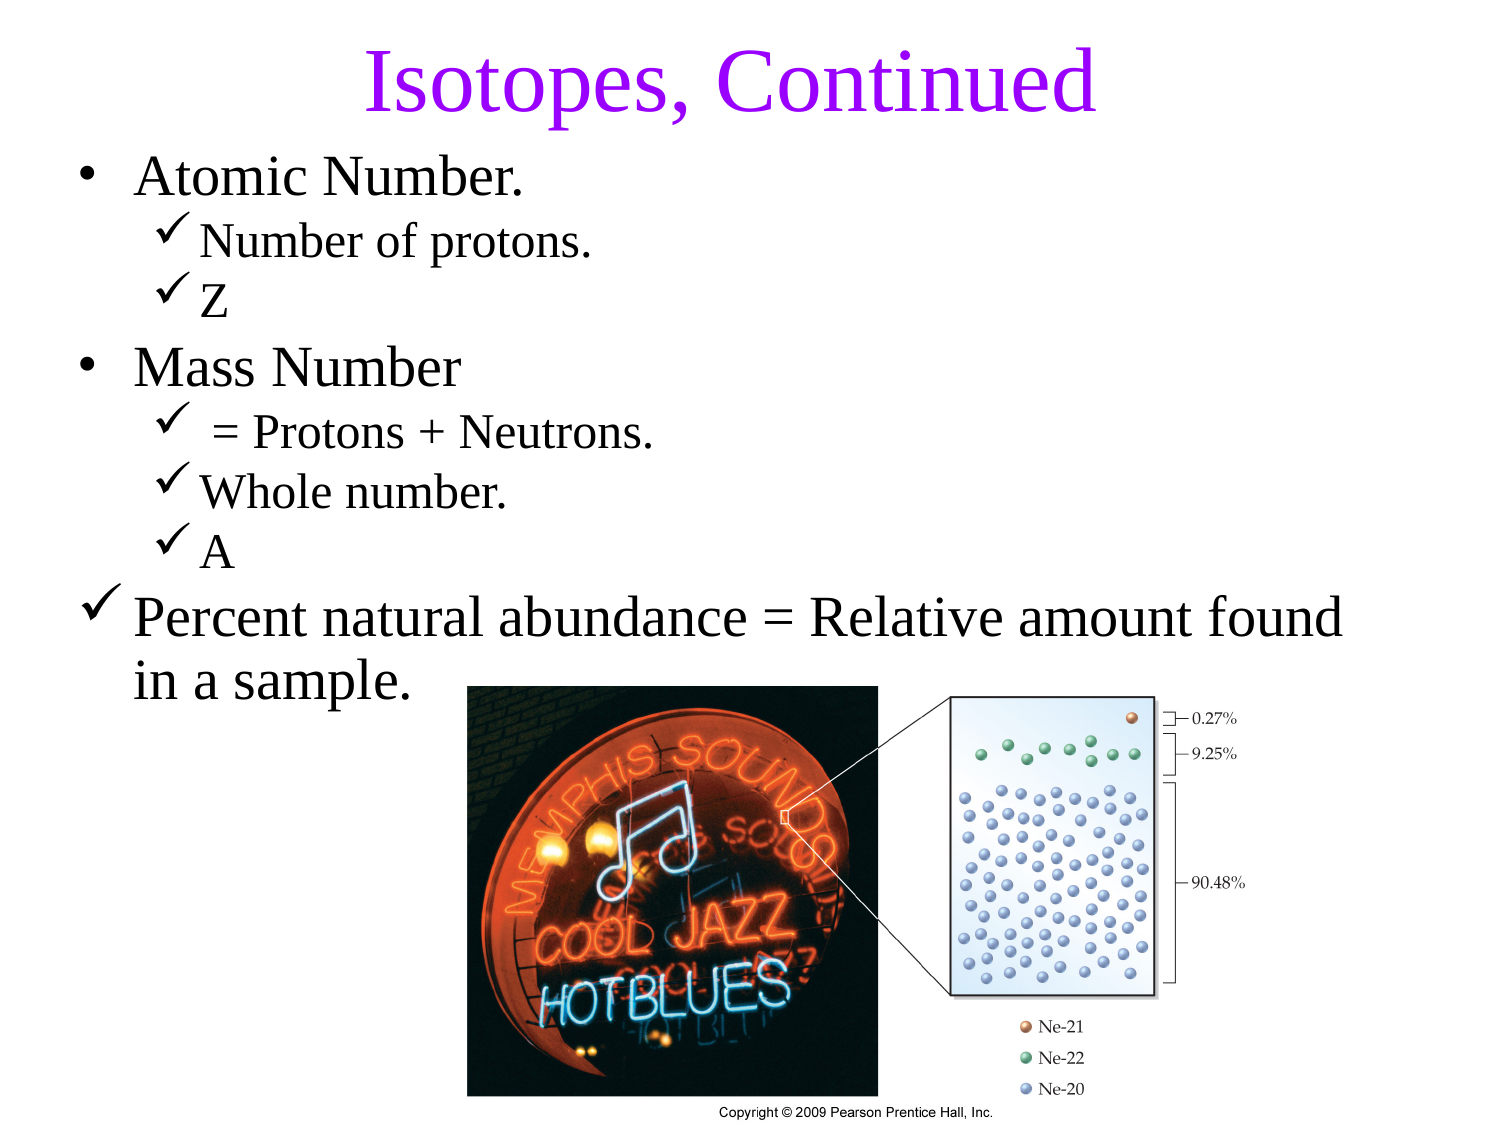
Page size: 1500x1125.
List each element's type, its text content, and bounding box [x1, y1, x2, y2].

text_box Atomic Number. Number of protons. Z Mass Number = Protons + Neutrons. Whole number. A Percent natural abundance = Relative amount found in a sample. [62, 137, 1388, 775]
text_box Isotopes, Continued [324, 0, 1138, 150]
picture [462, 681, 1251, 1125]
